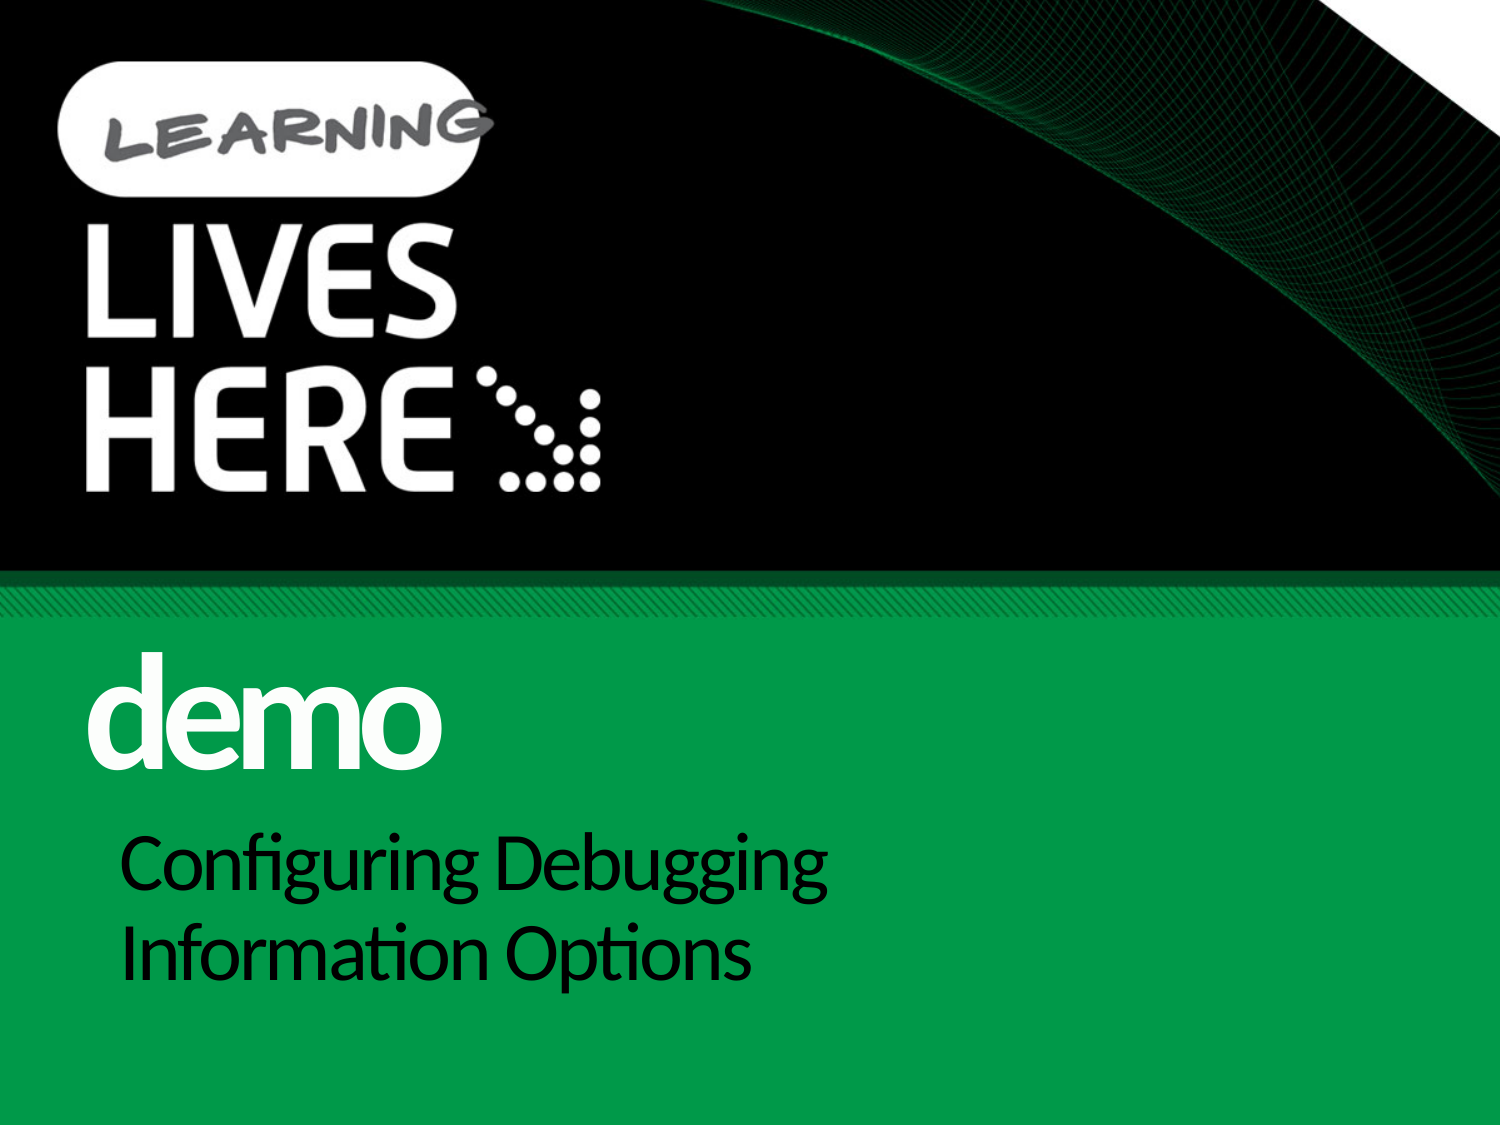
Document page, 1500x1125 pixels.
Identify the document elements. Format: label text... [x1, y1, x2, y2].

picture [0, 0, 1500, 1125]
list demo [83, 625, 1344, 800]
title Configuring Debugging Information Options [119, 818, 1375, 943]
